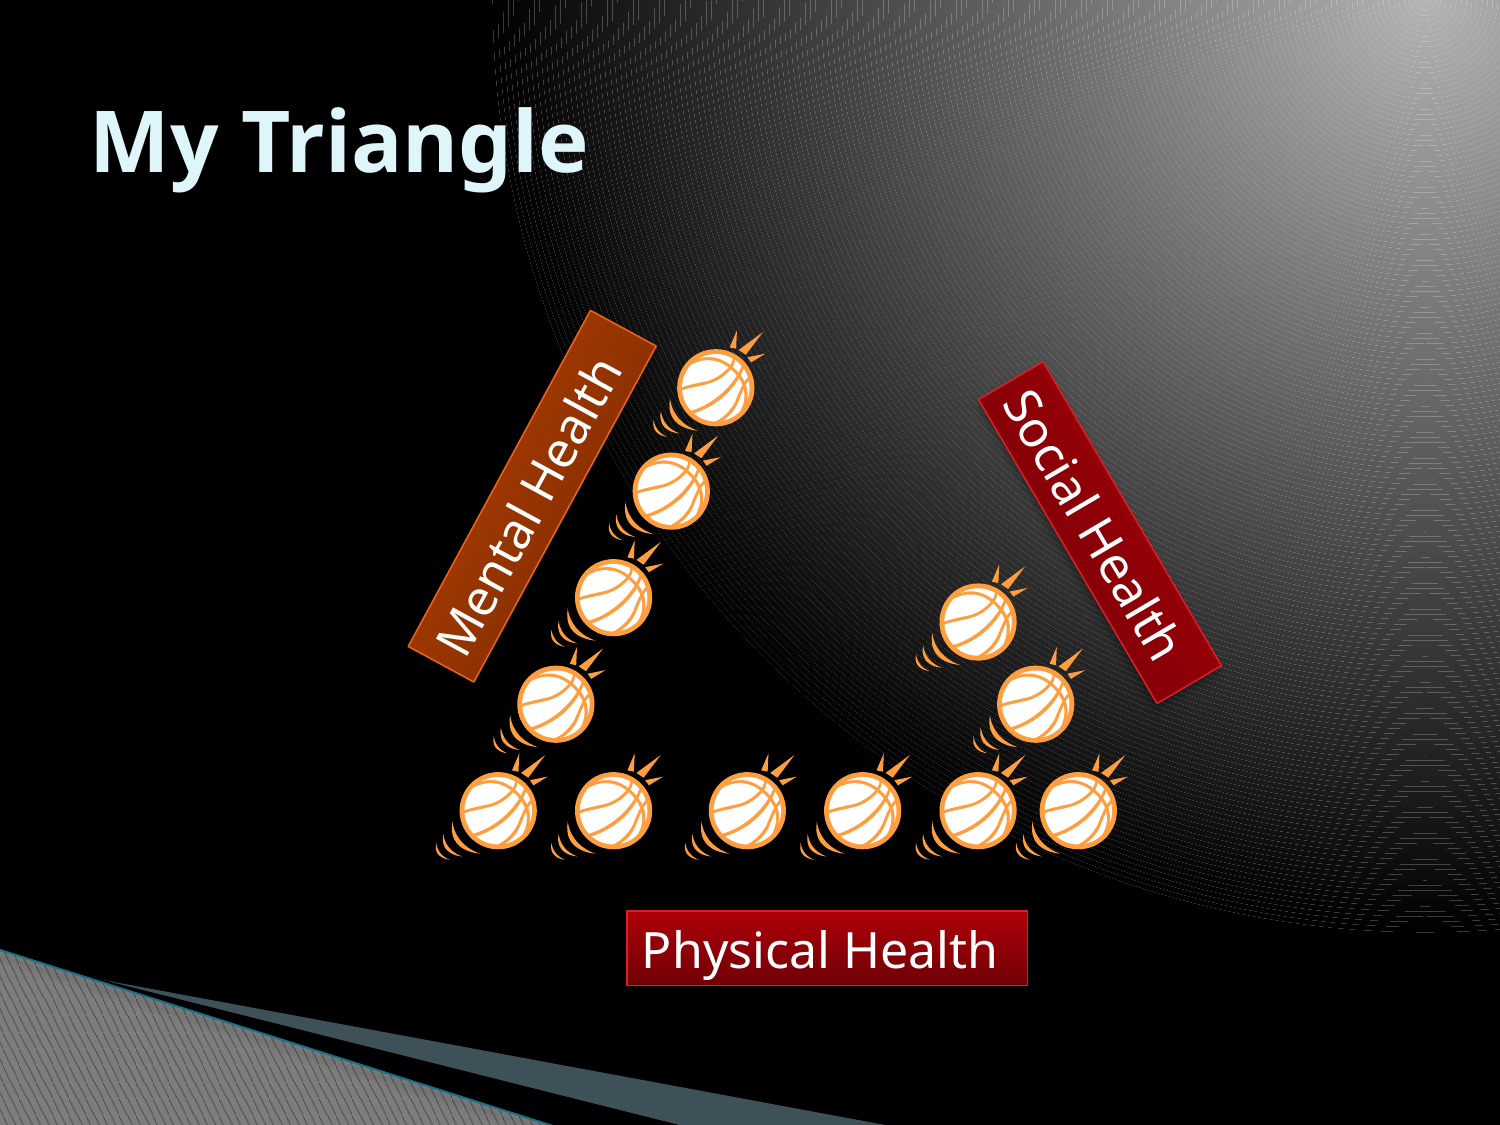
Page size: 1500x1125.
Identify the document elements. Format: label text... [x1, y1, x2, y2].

text_box Social Health [977, 361, 1223, 705]
title My Triangle [75, 45, 1425, 233]
picture [0, 952, 543, 1125]
picture [681, 564, 1129, 860]
text_box Physical Health [626, 910, 1028, 986]
text_box Mental Health [407, 309, 643, 683]
picture [432, 329, 766, 860]
